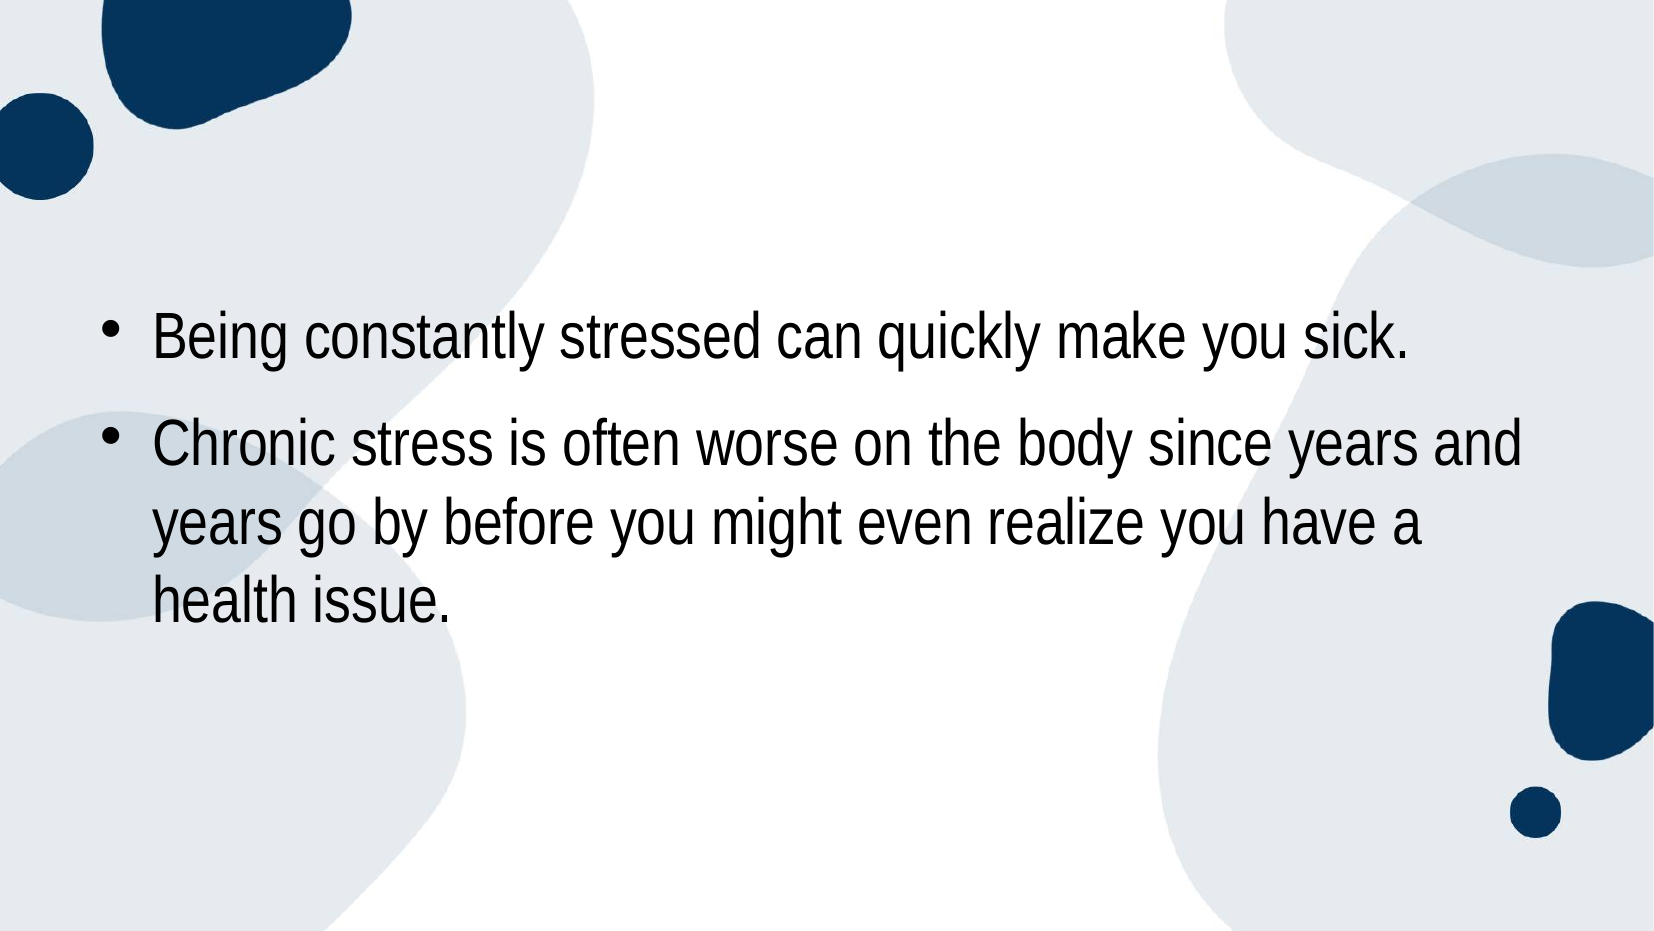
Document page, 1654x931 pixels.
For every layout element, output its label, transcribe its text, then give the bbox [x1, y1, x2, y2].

picture [0, 0, 1654, 931]
text_box [82, 37, 1571, 193]
text_box Being constantly stressed can quickly make you sick. Chronic stress is often worse on the body since years and years go by before you might even realize you have a health issue. [82, 293, 1571, 637]
